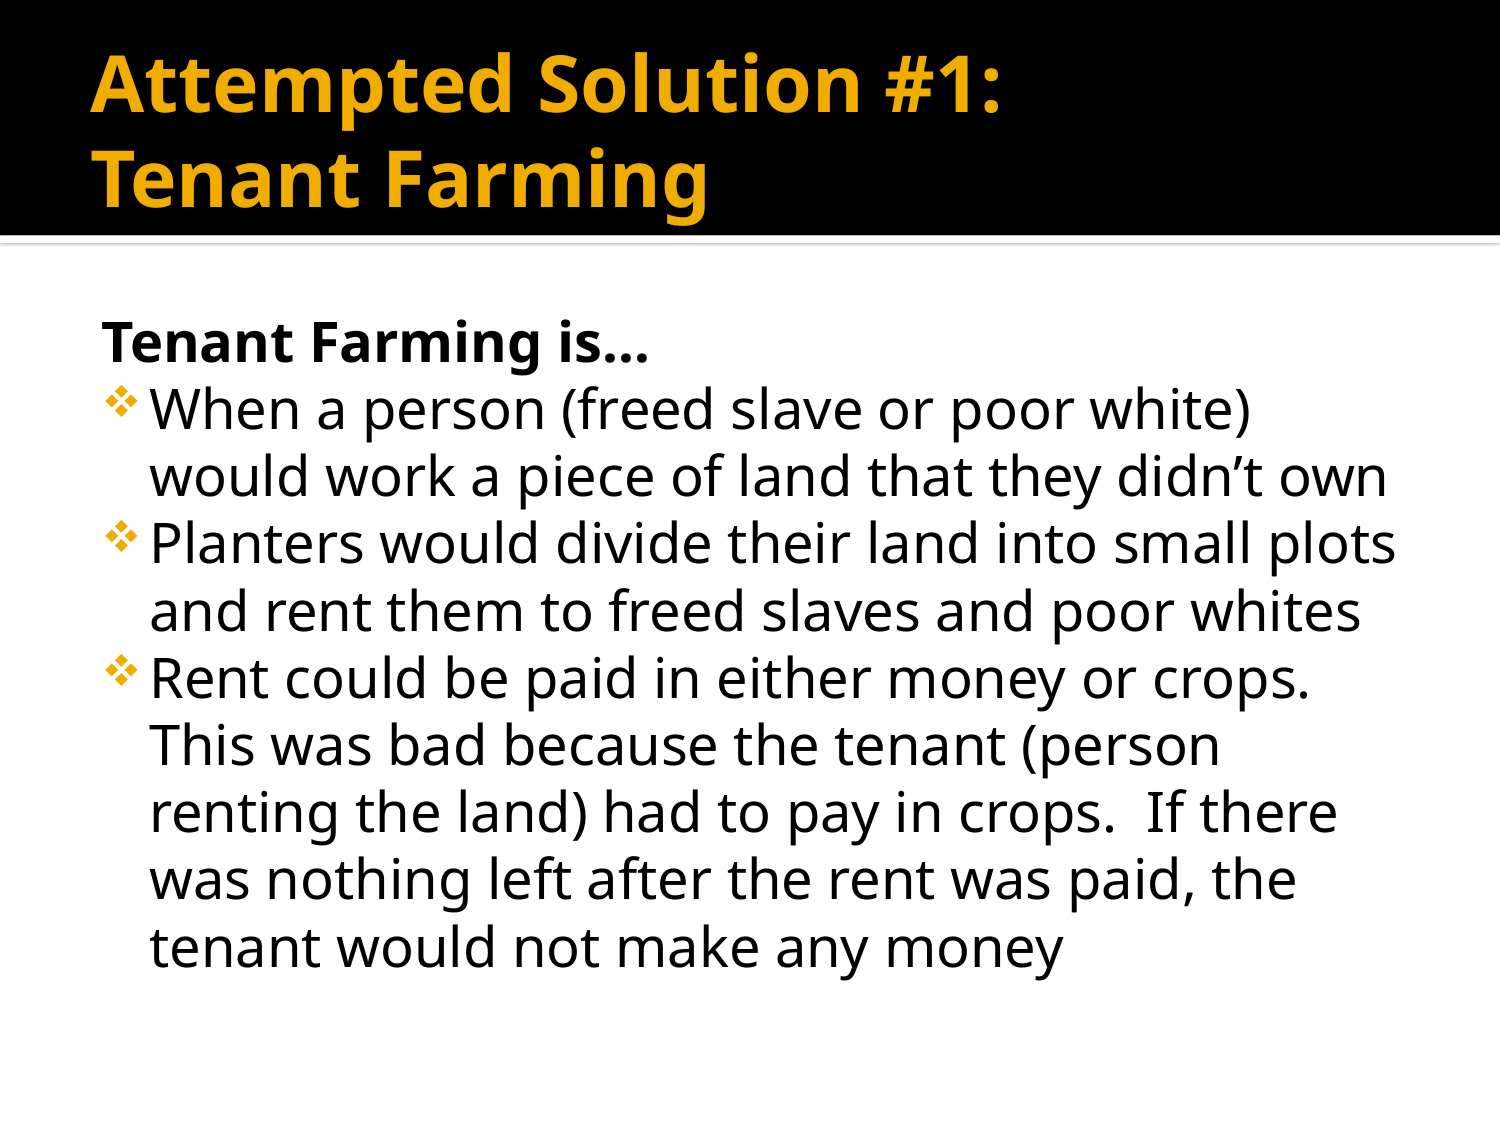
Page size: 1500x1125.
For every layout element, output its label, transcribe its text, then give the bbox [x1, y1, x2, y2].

title Attempted Solution #1: Tenant Farming [75, 25, 1425, 231]
list Tenant Farming is… When a person (freed slave or poor white) would work a piece of land that they didn’t own Planters would divide their land into small plots and rent them to freed slaves and poor whites Rent could be paid in either money or crops. This was bad because the tenant (person renting the land) had to pay in crops. If there was nothing left after the rent was paid, the tenant would not make any money [75, 291, 1425, 1050]
